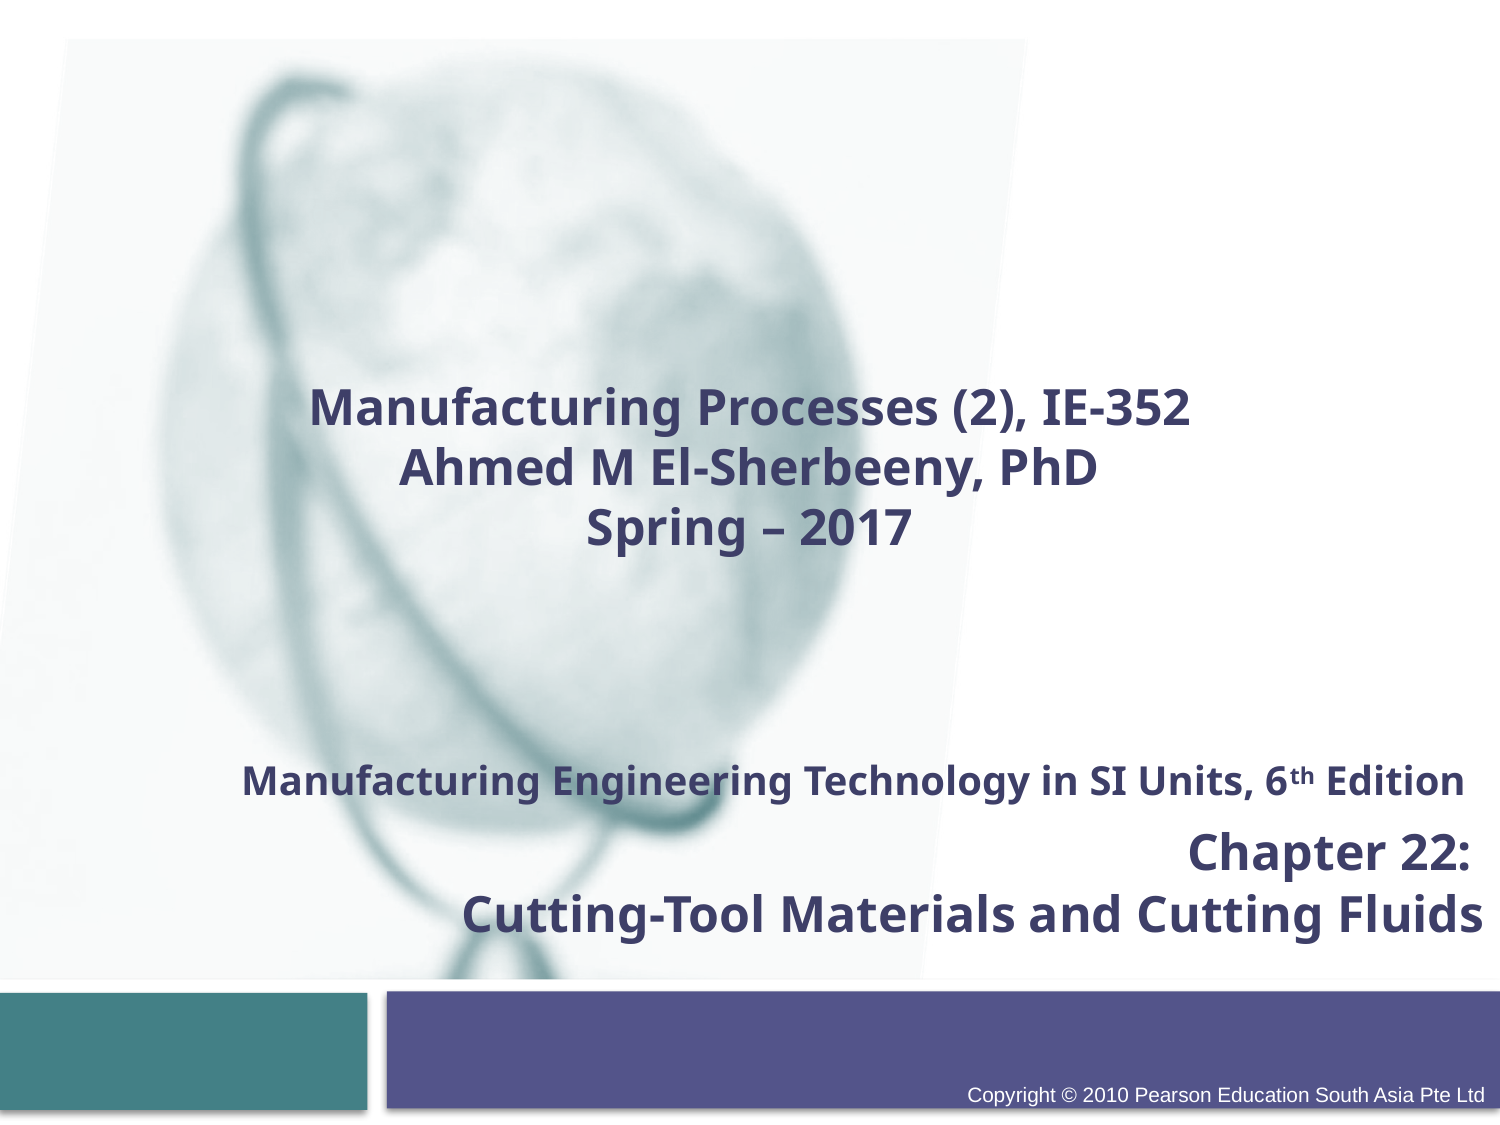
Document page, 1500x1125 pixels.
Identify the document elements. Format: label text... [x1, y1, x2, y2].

text_box Copyright © 2010 Pearson Education South Asia Pte Ltd [0, 1074, 1500, 1113]
title Manufacturing Engineering Technology in SI Units, 6th Edition Chapter 22: Cutting-Tool Materials and Cutting Fluids [0, 712, 1500, 950]
text_box Manufacturing Processes (2), IE-352 Ahmed M El-Sherbeeny, PhD Spring – 2017 [0, 324, 1500, 563]
